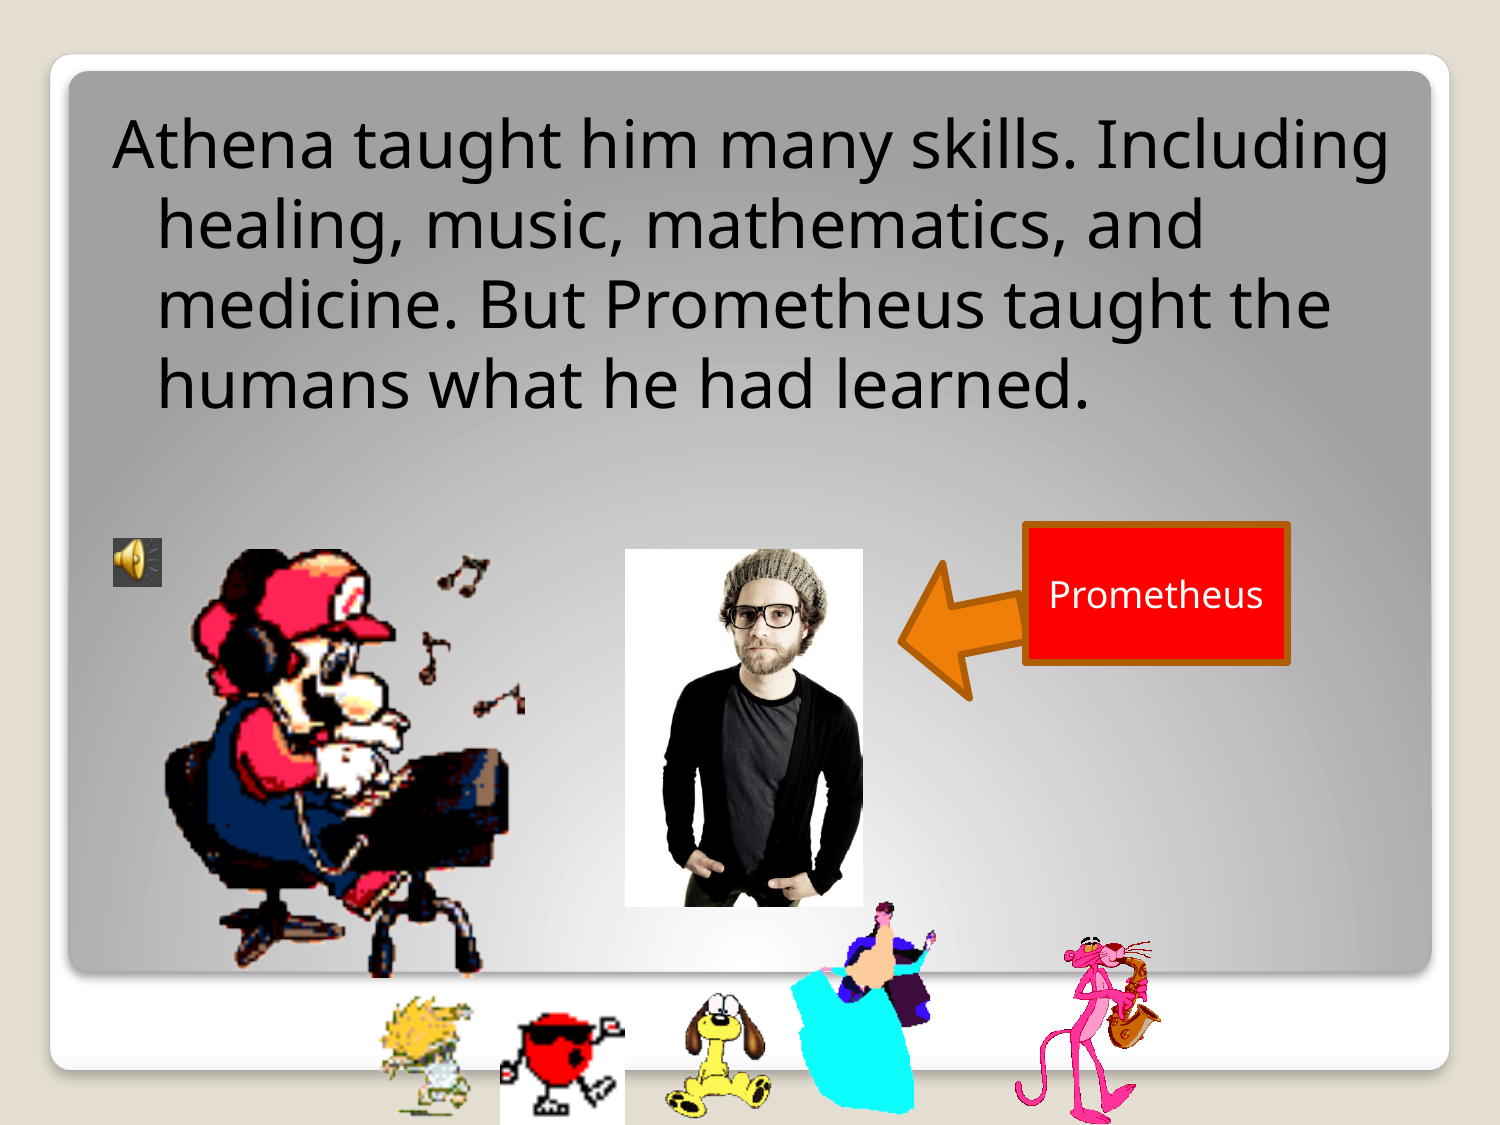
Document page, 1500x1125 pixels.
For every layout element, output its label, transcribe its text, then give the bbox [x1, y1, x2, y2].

picture [1012, 936, 1163, 1125]
text_box Prometheus [1022, 521, 1291, 666]
list Athena taught him many skills. Including healing, music, mathematics, and medicine. But Prometheus taught the humans what he had learned. [82, 86, 1425, 774]
title s [0, 0, 93, 173]
text_box [107, 112, 1450, 799]
text_box [897, 559, 1022, 702]
picture [624, 549, 976, 1125]
picture [112, 537, 626, 1125]
